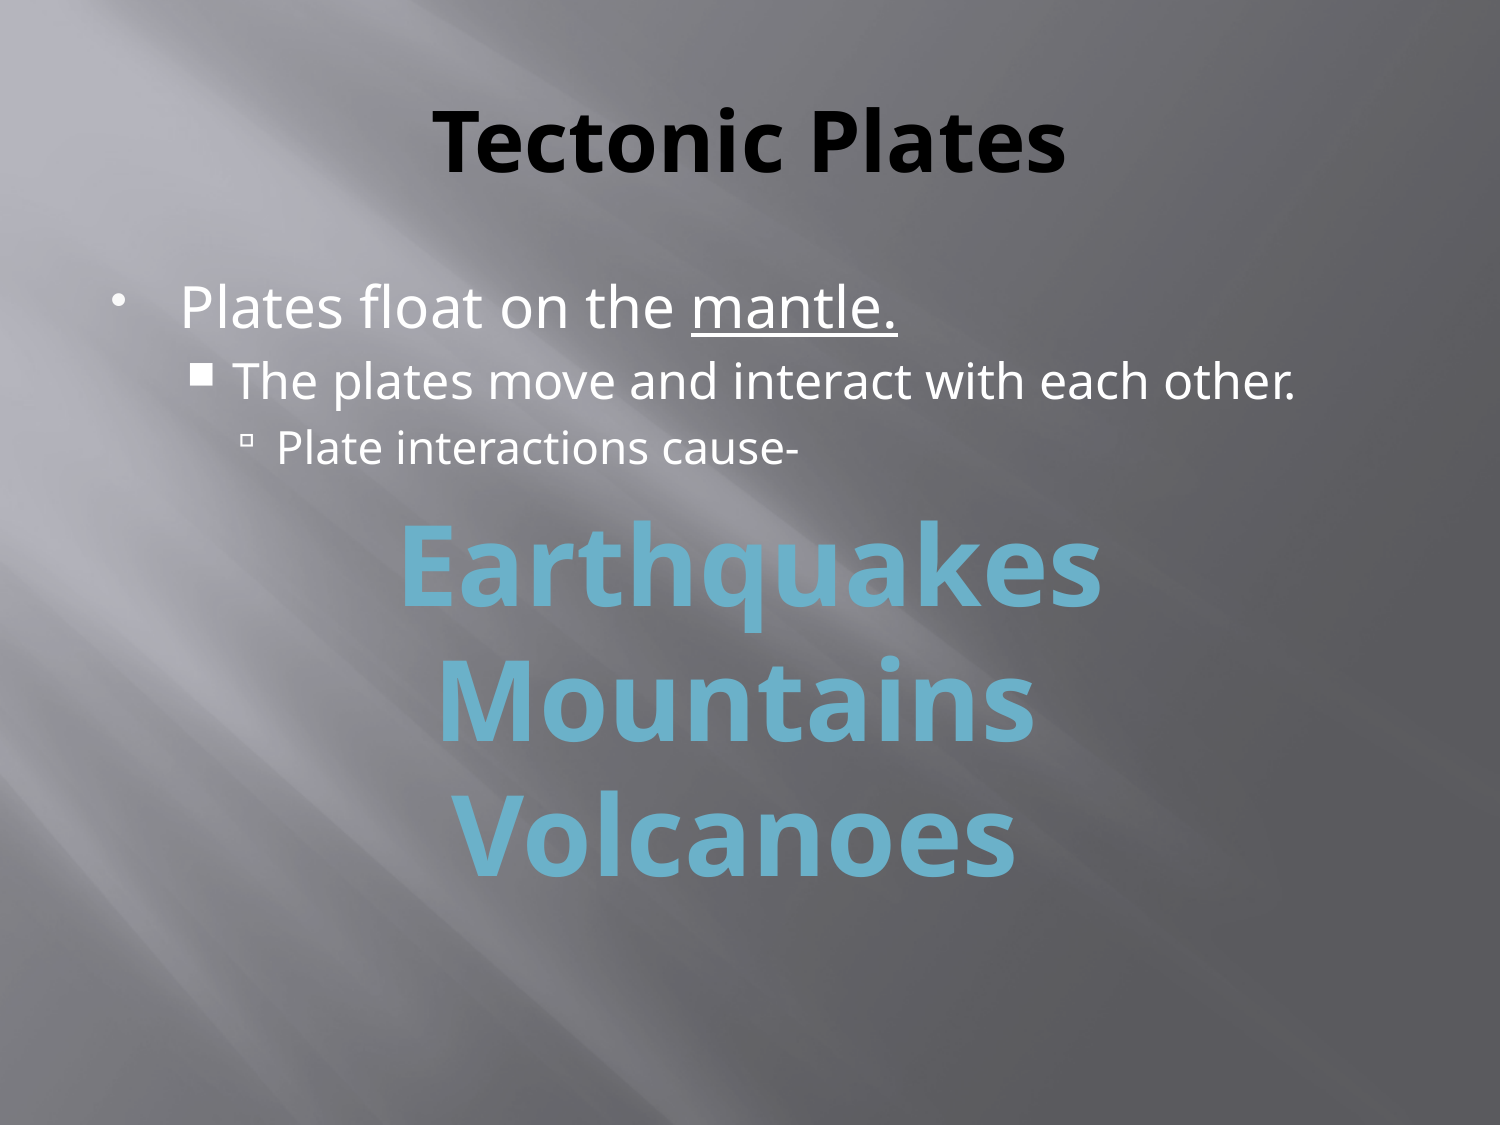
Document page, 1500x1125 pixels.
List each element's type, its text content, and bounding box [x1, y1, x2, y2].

title Tectonic Plates [75, 45, 1425, 233]
list Plates float on the mantle. The plates move and interact with each other. Plate interactions cause- [75, 262, 1425, 1035]
text_box Earthquakes Mountains Volcanoes [379, 486, 1121, 1042]
